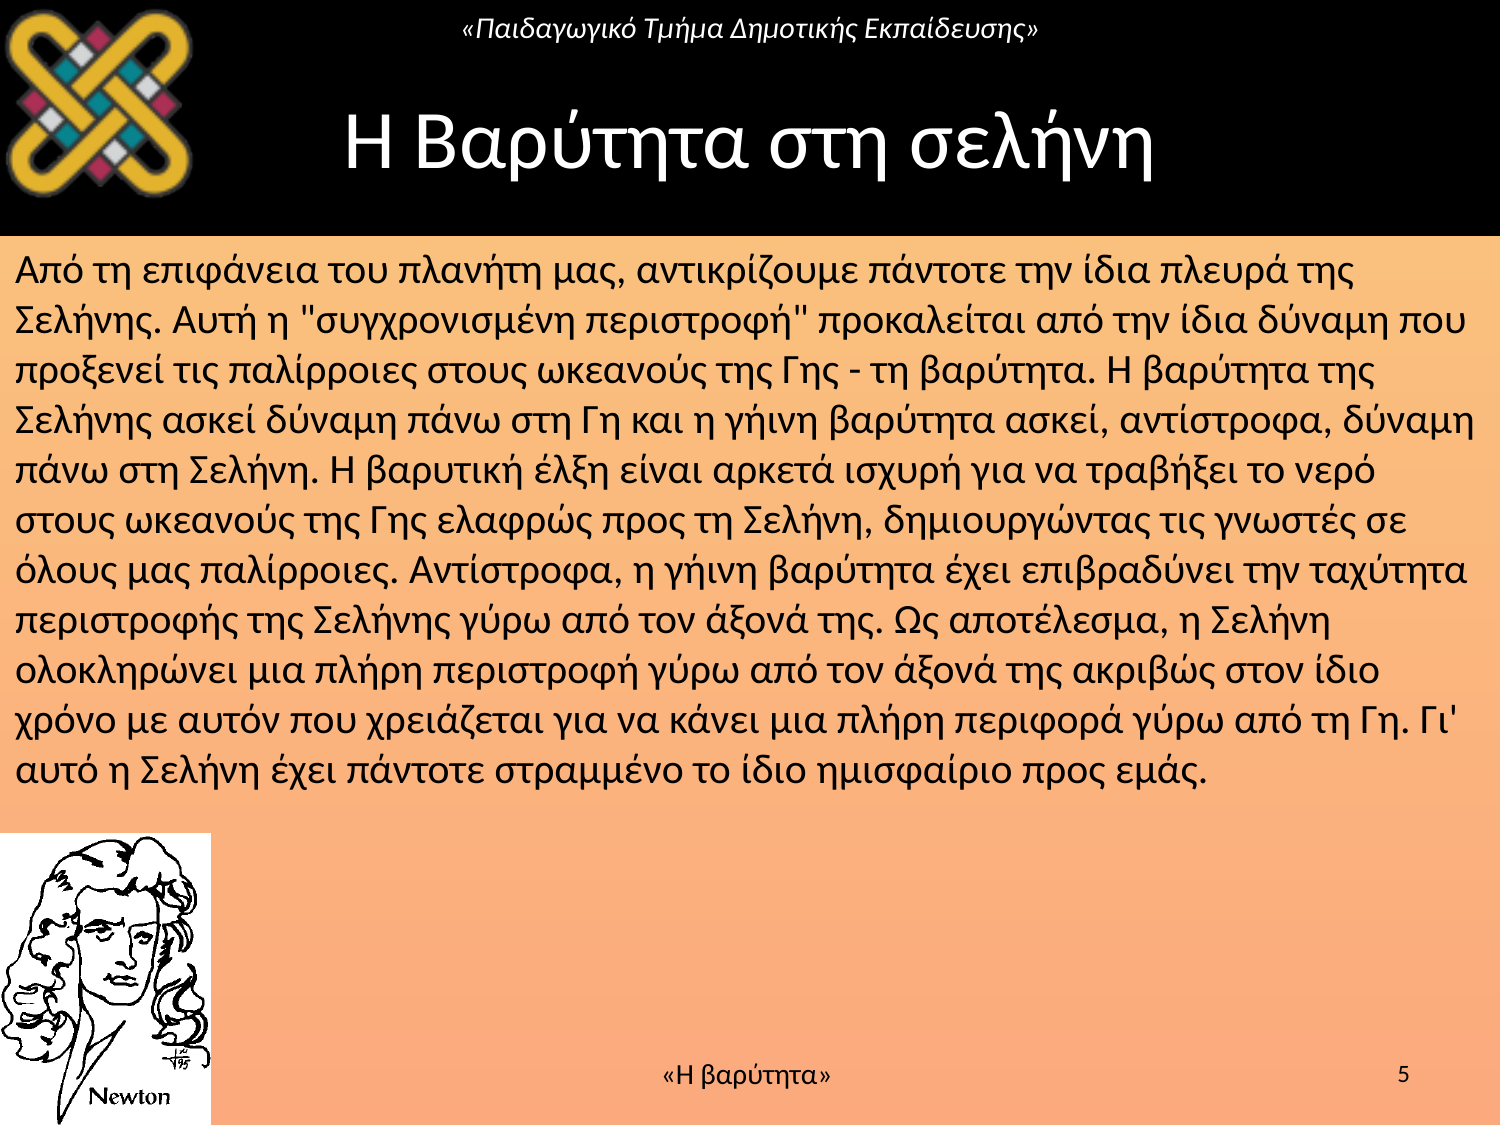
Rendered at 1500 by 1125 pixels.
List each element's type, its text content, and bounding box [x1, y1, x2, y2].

picture [0, 0, 200, 205]
picture [0, 832, 212, 1125]
footer «Η βαρύτητα» [512, 1042, 988, 1103]
slide_number 5 [1074, 1042, 1425, 1103]
subtitle Από τη επιφάνεια του πλανήτη μας, αντικρίζουμε πάντοτε την ίδια πλευρά της Σελήνης. Αυτή η "συγχρονισμένη περιστροφή" προκαλείται από την ίδια δύναμη που προξενεί τις παλίρροιες στους ωκεανούς της Γης - τη βαρύτητα. Η βαρύτητα της Σελήνης ασκεί δύναμη πάνω στη Γη και η γήινη βαρύτητα ασκεί, αντίστροφα, δύναμη πάνω στη Σελήνη. Η βαρυτική έλξη είναι αρκετά ισχυρή για να τραβήξει το νερό στους ωκεανούς της Γης ελαφρώς προς τη Σελήνη, δημιουργώντας τις γνωστές σε όλους μας παλίρροιες. Αντίστροφα, η γήινη βαρύτητα έχει επιβραδύνει την ταχύτητα περιστροφής της Σελήνης γύρω από τον άξονά της. Ως αποτέλεσμα, η Σελήνη ολοκληρώνει μια πλήρη περιστροφή γύρω από τον άξονά της ακριβώς στον ίδιο χρόνο με αυτόν που χρειάζεται για να κάνει μια πλήρη περιφορά γύρω από τη Γη. Γι' αυτό η Σελήνη έχει πάντοτε στραμμένο το ίδιο ημισφαίριο προς εμάς. [0, 234, 1500, 821]
title «Παιδαγωγικό Τμήμα Δημοτικής Εκπαίδευσης» Η Βαρύτητα στη σελήνη [0, 0, 1500, 234]
